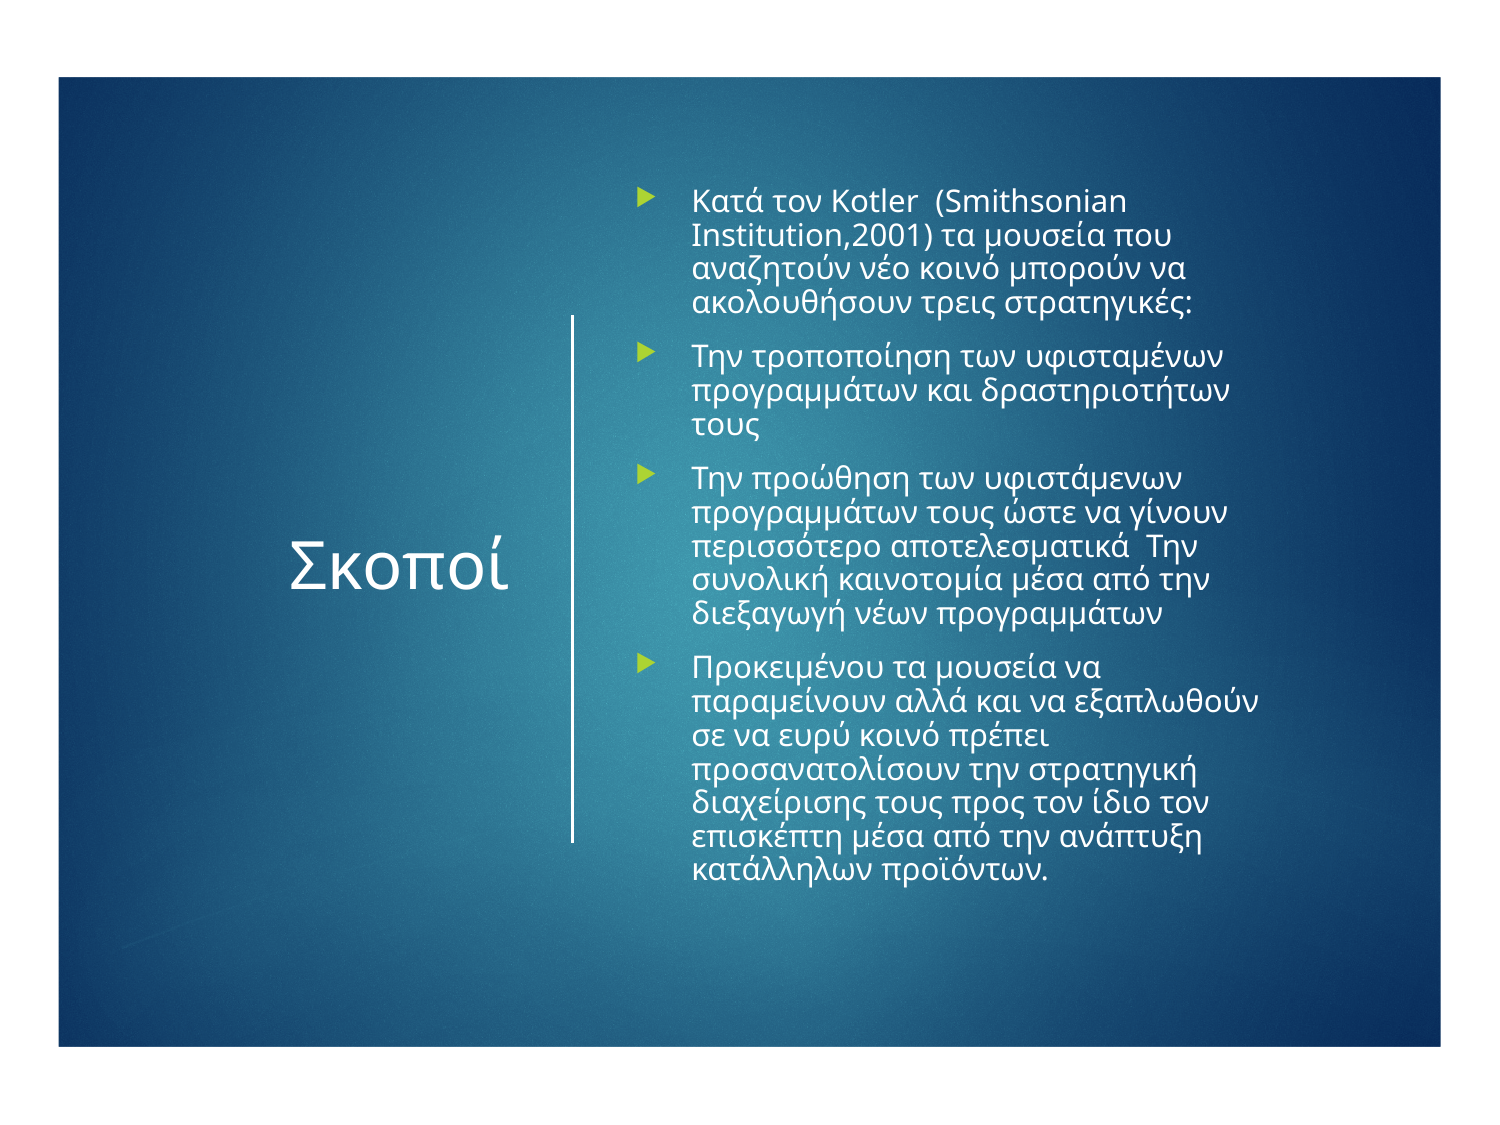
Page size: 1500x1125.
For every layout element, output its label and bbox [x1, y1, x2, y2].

text_box [0, 0, 1500, 1125]
